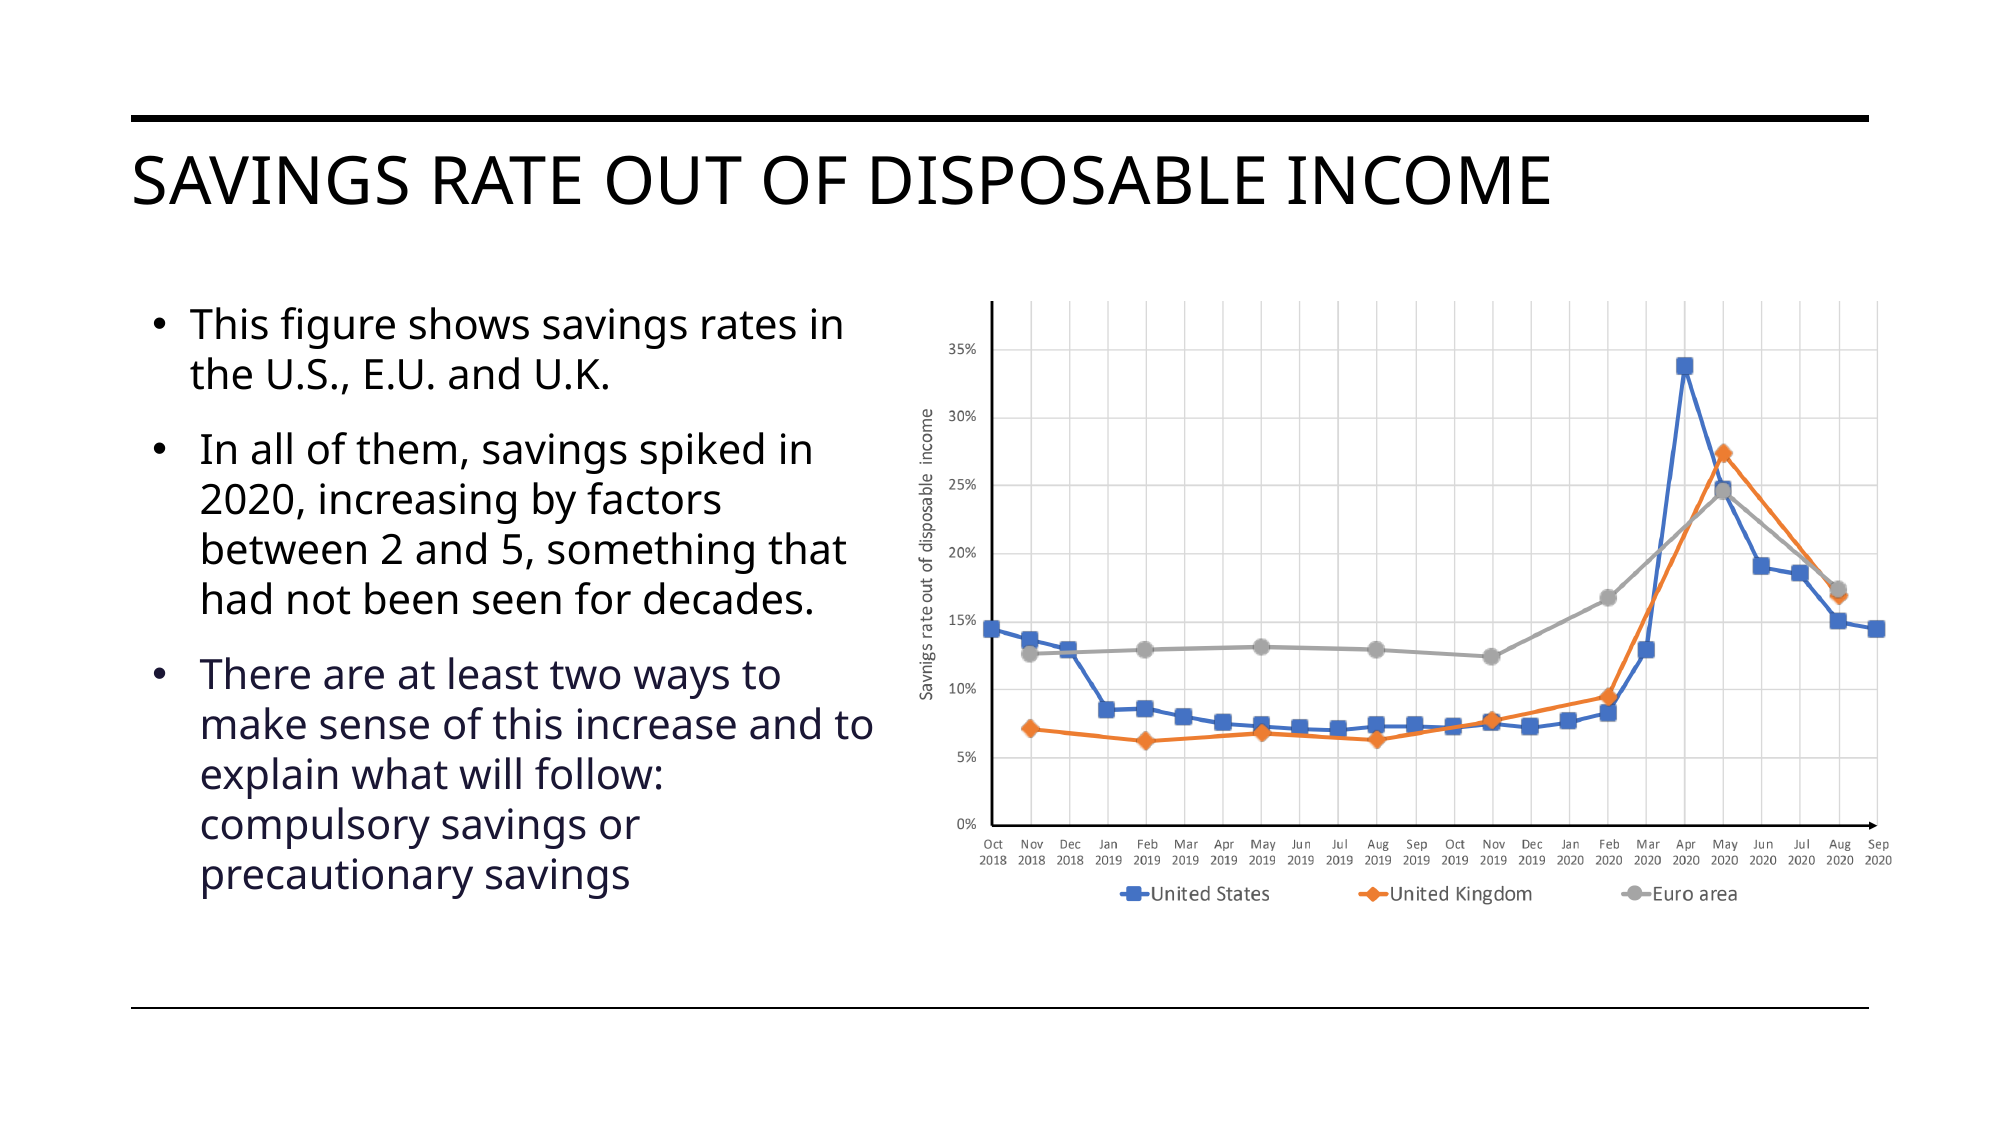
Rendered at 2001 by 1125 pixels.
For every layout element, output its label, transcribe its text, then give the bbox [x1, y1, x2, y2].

picture [907, 301, 1894, 908]
title Savings rate out of disposable income [116, 129, 1785, 237]
list This figure shows savings rates in the U.S., E.U. and U.K. In all of them, savings spiked in 2020, increasing by factors between 2 and 5, something that had not been seen for decades. There are at least two ways to make sense of this increase and to explain what will follow: compulsory savings or precautionary savings [137, 290, 908, 942]
